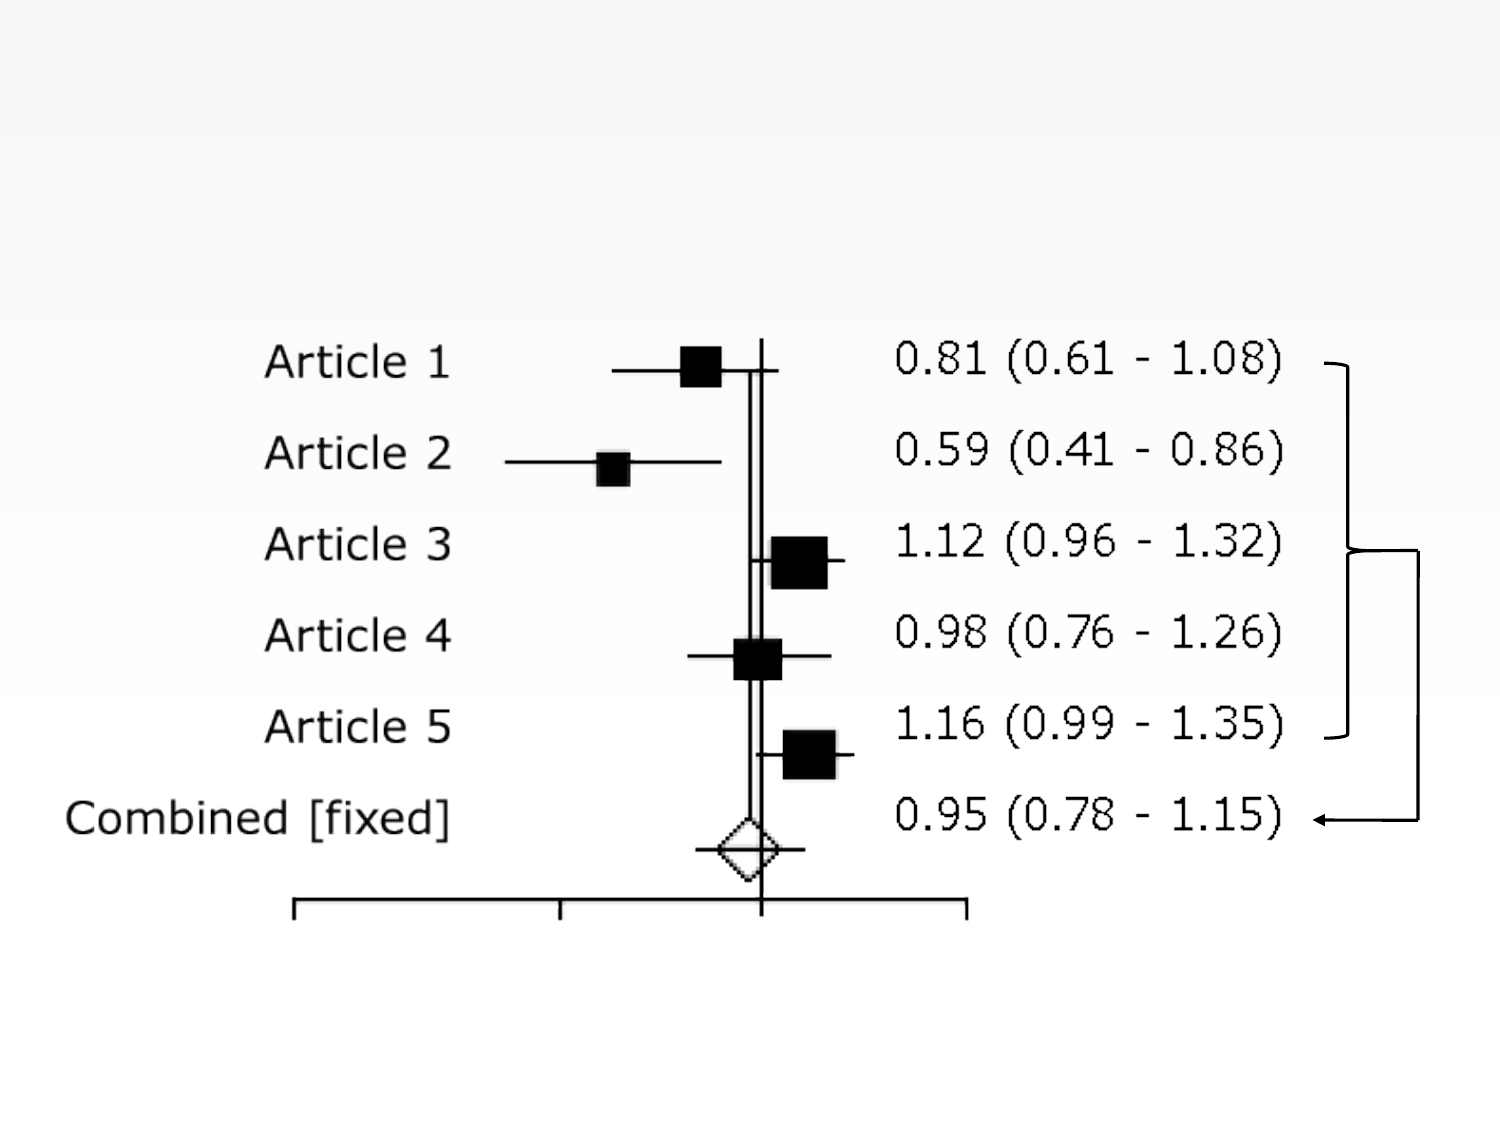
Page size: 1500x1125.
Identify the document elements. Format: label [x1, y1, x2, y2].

list [0, 316, 1296, 1008]
text_box [1312, 363, 1419, 821]
